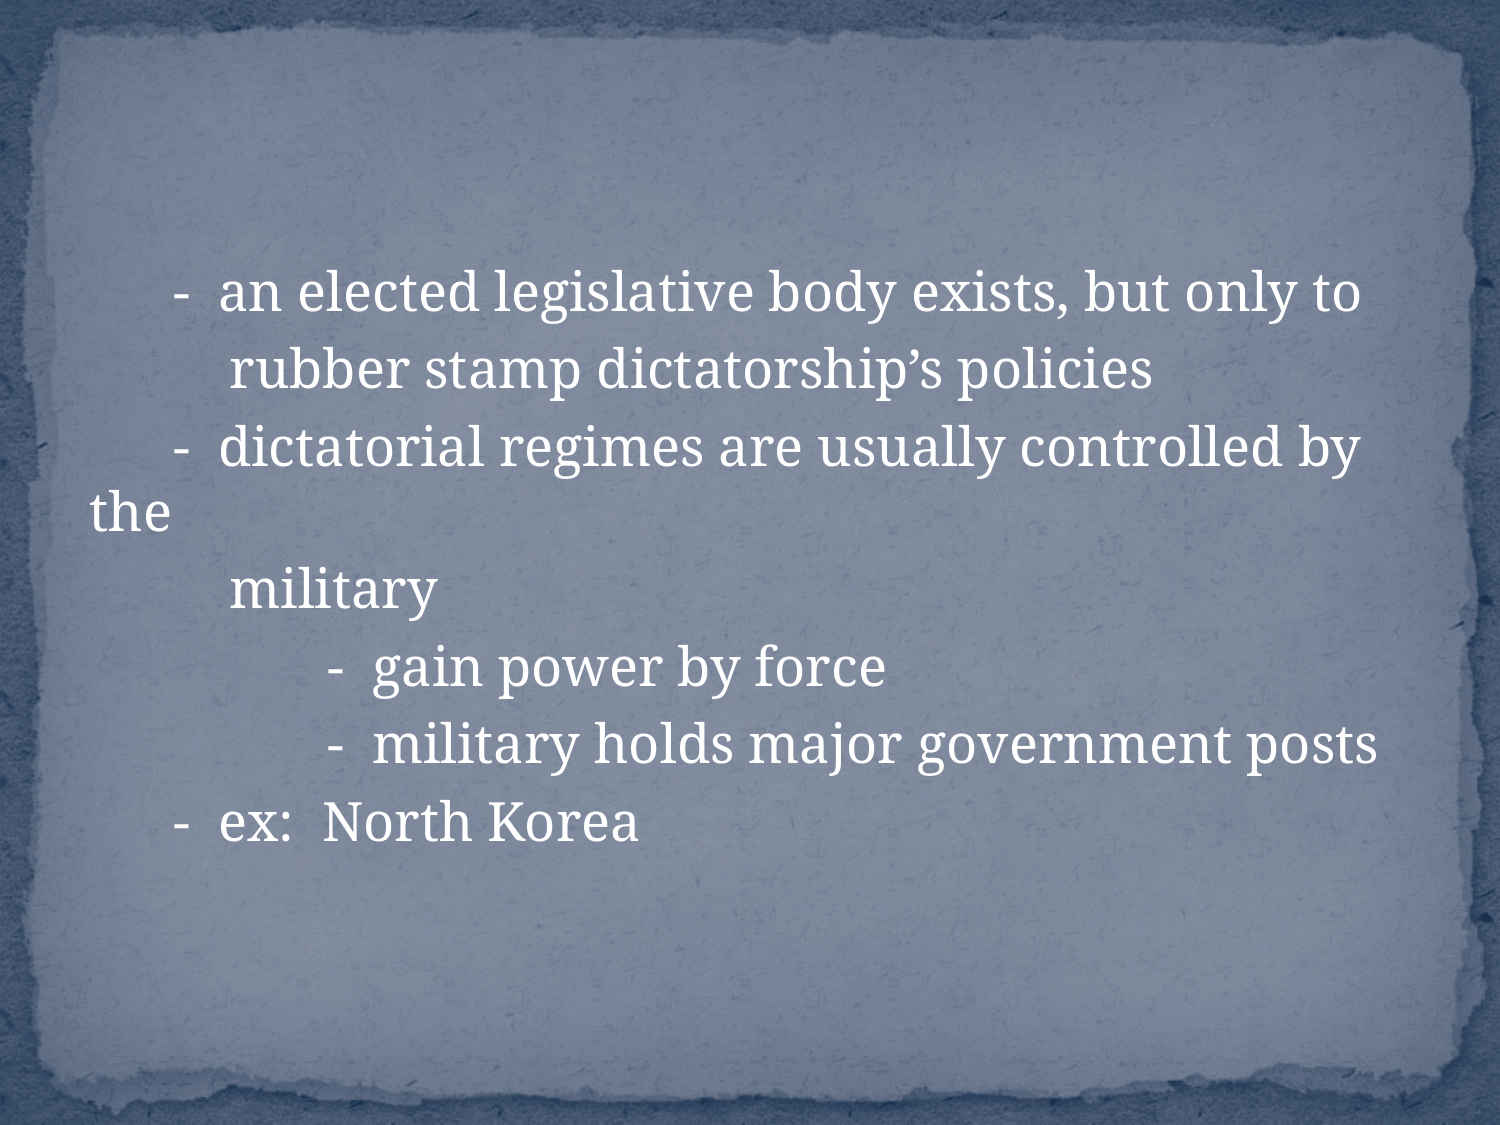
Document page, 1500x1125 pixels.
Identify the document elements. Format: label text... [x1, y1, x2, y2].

list - an elected legislative body exists, but only to rubber stamp dictatorship’s policies - dictatorial regimes are usually controlled by the military - gain power by force - military holds major government posts - ex: North Korea [75, 249, 1425, 1000]
